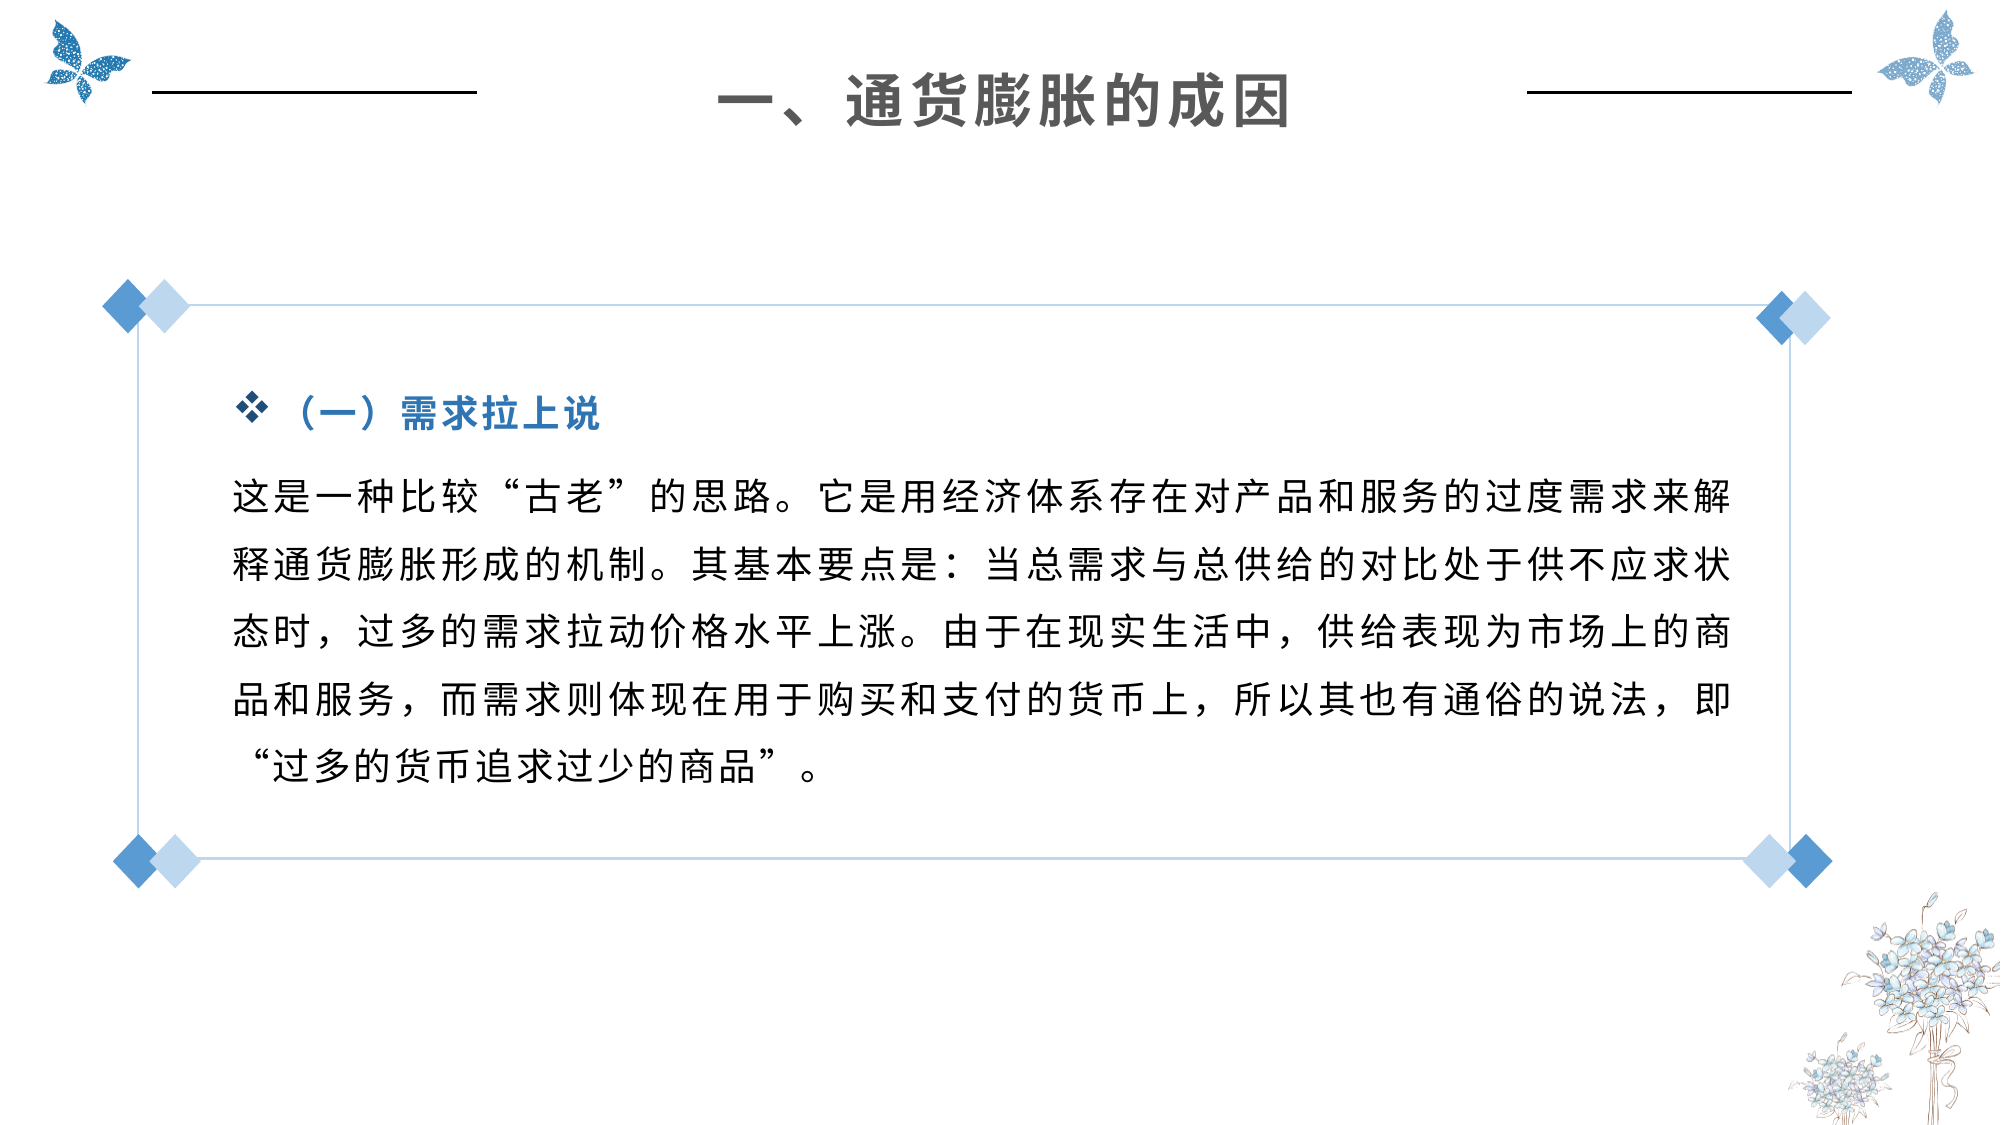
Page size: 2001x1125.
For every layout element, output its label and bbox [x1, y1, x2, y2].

text_box [151, 55, 1852, 142]
text_box [102, 278, 1833, 889]
picture [1788, 892, 2000, 1125]
